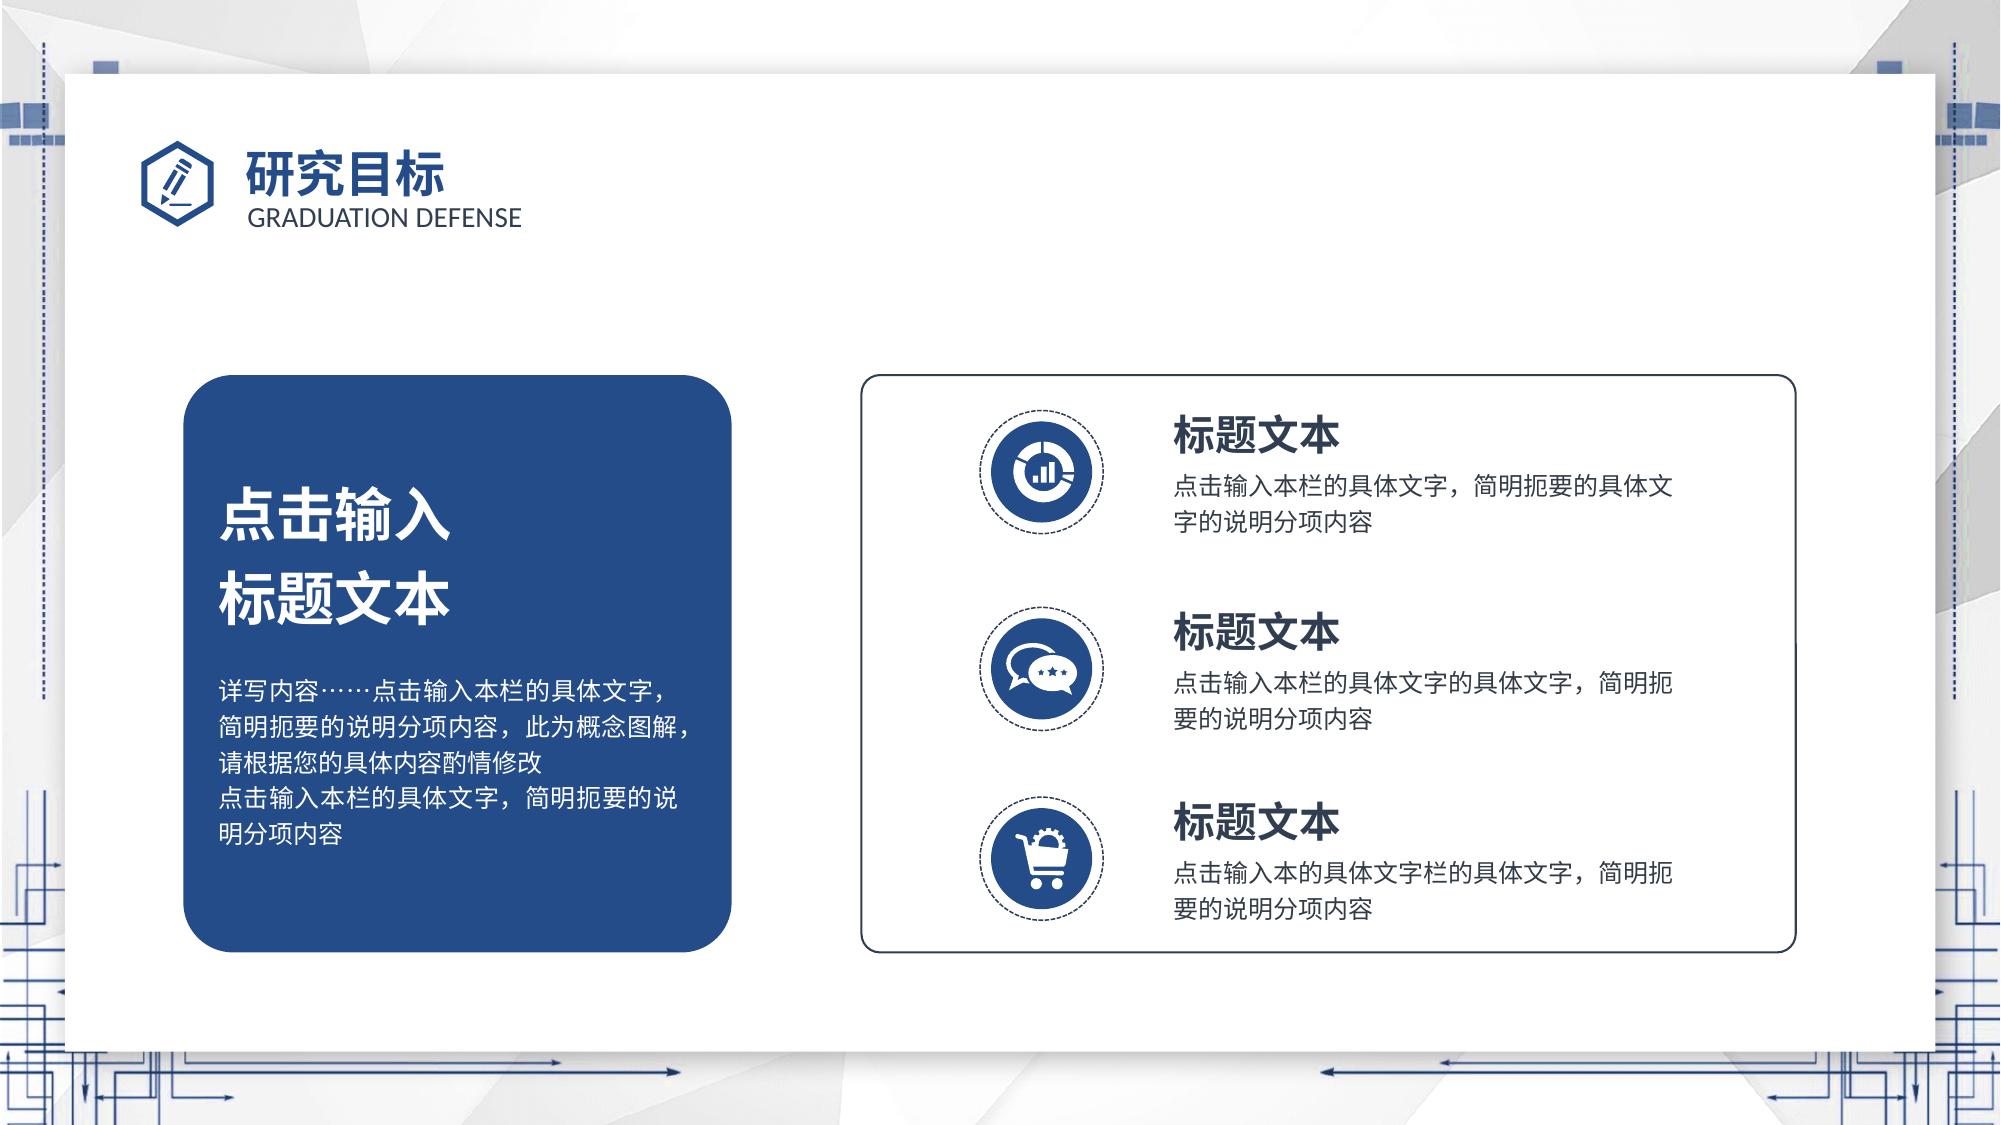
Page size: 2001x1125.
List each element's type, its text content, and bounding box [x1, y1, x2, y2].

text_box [980, 797, 1104, 921]
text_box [1009, 441, 1075, 503]
picture [0, 0, 2001, 1125]
text_box 点击输入 标题文本 [218, 464, 596, 633]
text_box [1006, 642, 1078, 695]
text_box 详写内容……点击输入本栏的具体文字，简明扼要的说明分项内容，此为概念图解，请根据您的具体内容酌情修改 点击输入本栏的具体文字，简明扼要的说明分项内容 [218, 669, 680, 849]
title 研究目标 [230, 123, 827, 199]
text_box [980, 410, 1104, 534]
text_box [860, 374, 1797, 954]
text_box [980, 607, 1104, 731]
text_box [182, 373, 733, 954]
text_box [1014, 828, 1069, 890]
